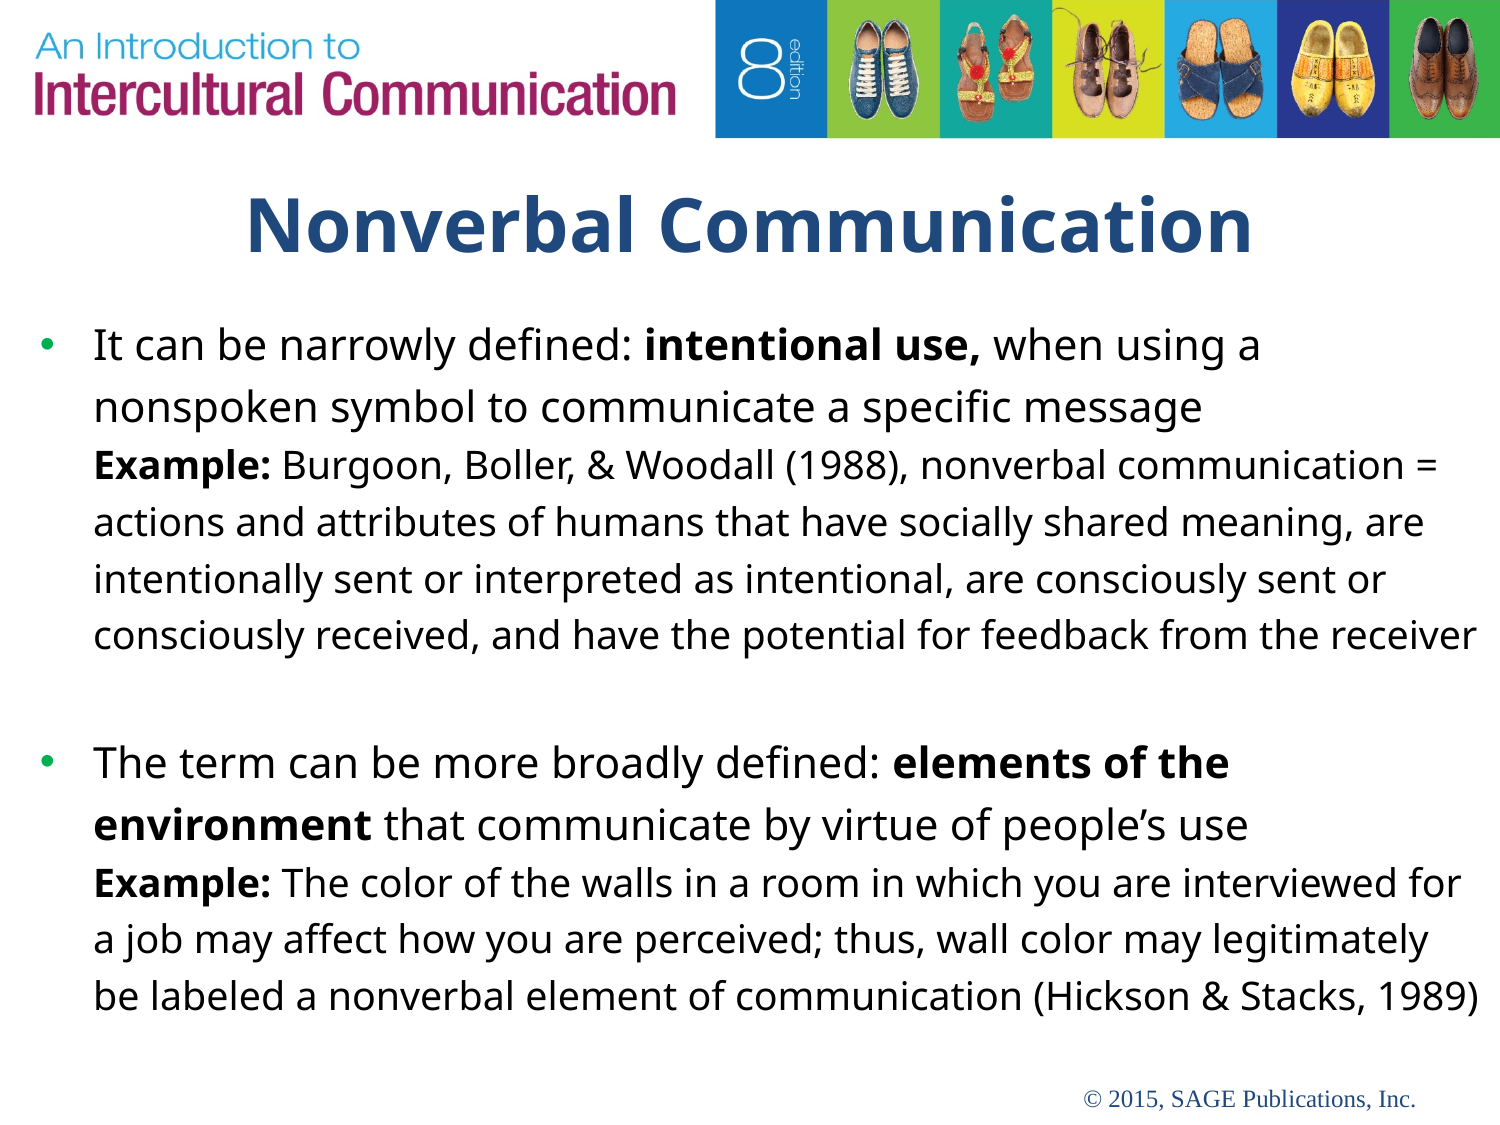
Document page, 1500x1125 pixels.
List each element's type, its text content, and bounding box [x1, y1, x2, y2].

picture [0, 0, 1500, 174]
text_box © 2015, SAGE Publications, Inc. [1012, 1067, 1488, 1125]
title Nonverbal Communication [0, 174, 1500, 271]
list It can be narrowly defined: intentional use, when using a nonspoken symbol to communicate a specific message Example: Burgoon, Boller, & Woodall (1988), nonverbal communication = actions and attributes of humans that have socially shared meaning, are intentionally sent or interpreted as intentional, are consciously sent or consciously received, and have the potential for feedback from the receiver The term can be more broadly defined: elements of the environment that communicate by virtue of people’s use Example: The color of the walls in a room in which you are interviewed for a job may affect how you are perceived; thus, wall color may legitimately be labeled a nonverbal element of communication (Hickson & Stacks, 1989) [24, 299, 1500, 1125]
picture [0, 271, 1500, 1125]
